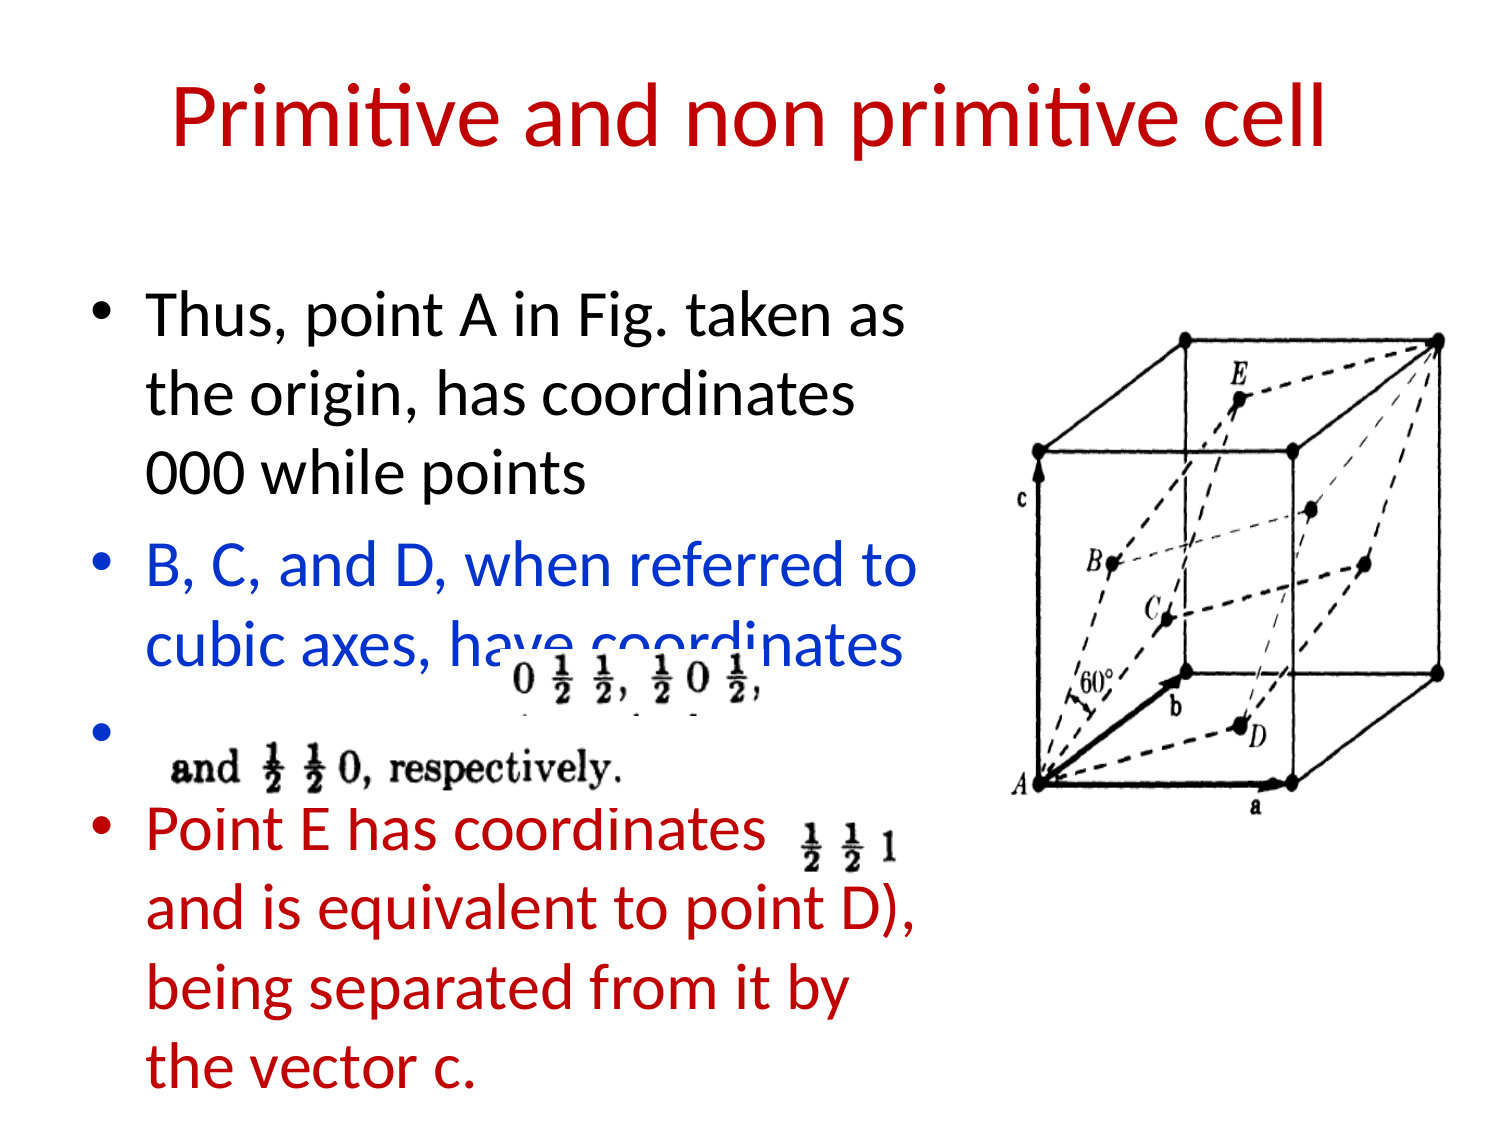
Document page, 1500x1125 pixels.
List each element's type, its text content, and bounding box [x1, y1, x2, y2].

picture [162, 737, 626, 809]
picture [999, 324, 1463, 824]
title Primitive and non primitive cell [75, 45, 1425, 175]
picture [499, 649, 765, 716]
list Thus, point A in Fig. taken as the origin, has coordinates 000 while points B, C, and D, when referred to cubic axes, have coordinates Point E has coordinates and is equivalent to point D), being separated from it by the vector c. [75, 262, 938, 1125]
picture [799, 812, 904, 884]
